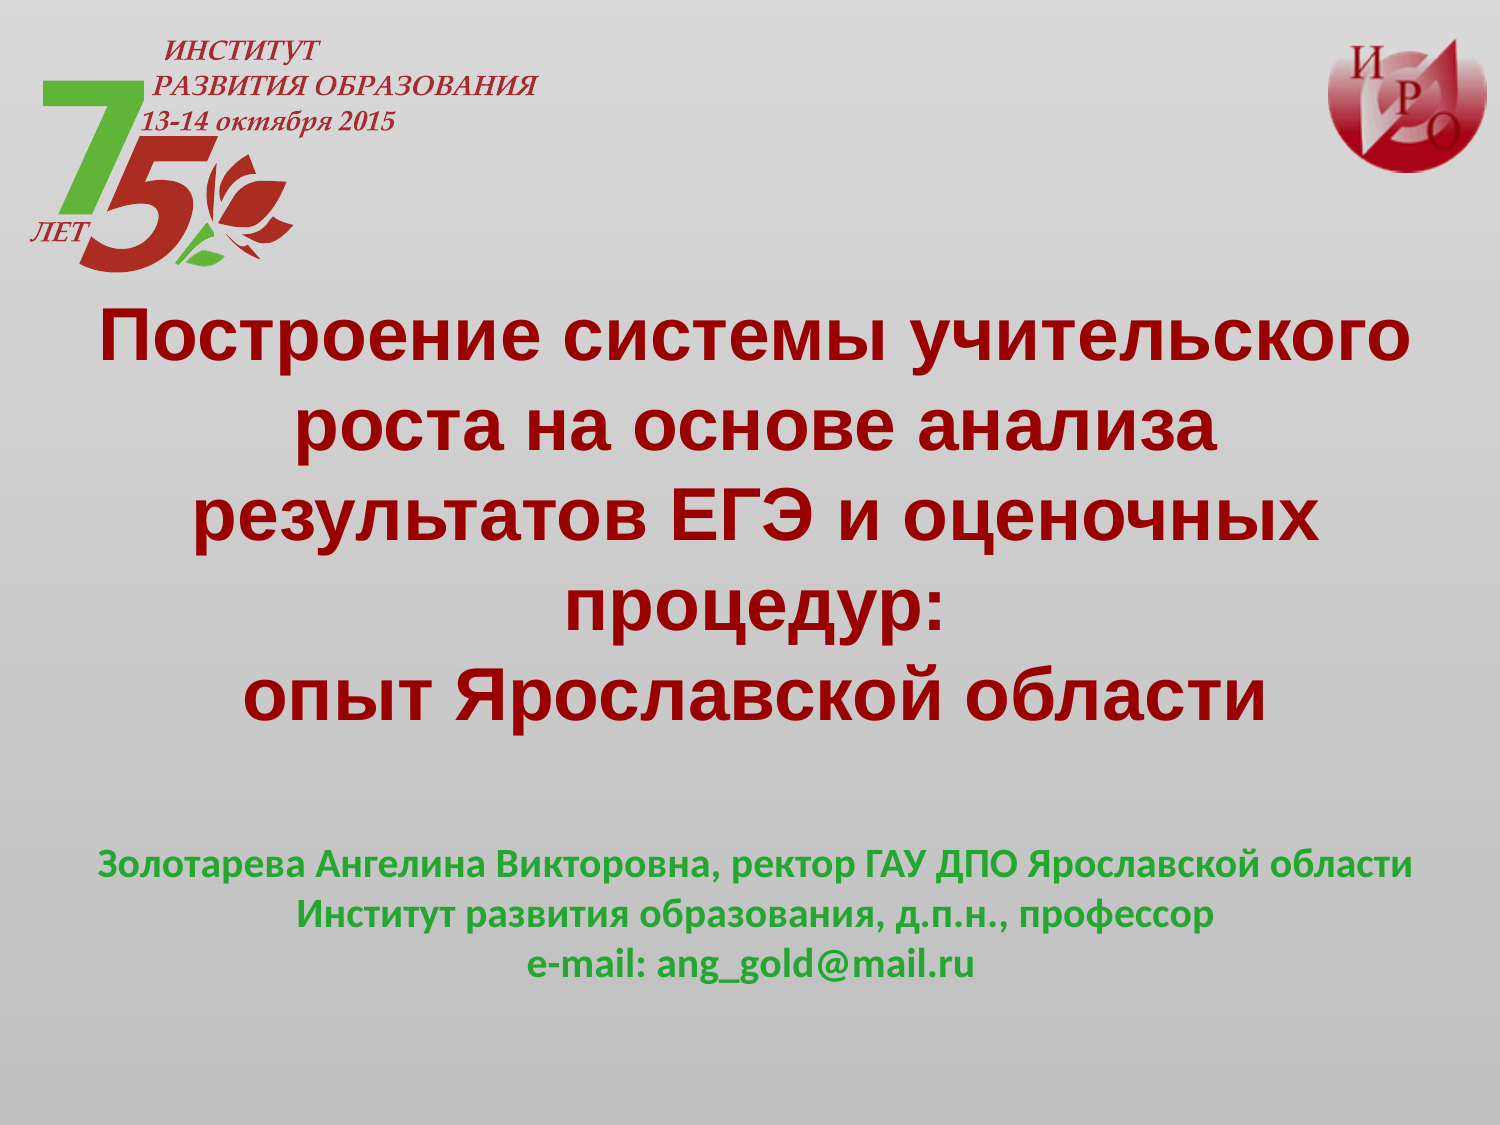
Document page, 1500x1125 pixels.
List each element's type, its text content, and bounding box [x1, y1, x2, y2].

title Построение системы учительского роста на основе анализа результатов ЕГЭ и оценочных процедур: опыт Ярославской области Золотарева Ангелина Викторовна, ректор ГАУ ДПО Ярославской области Институт развития образования, д.п.н., профессор e-mail: ang_gold@mail.ru [53, 515, 1459, 757]
picture [1328, 15, 1487, 173]
